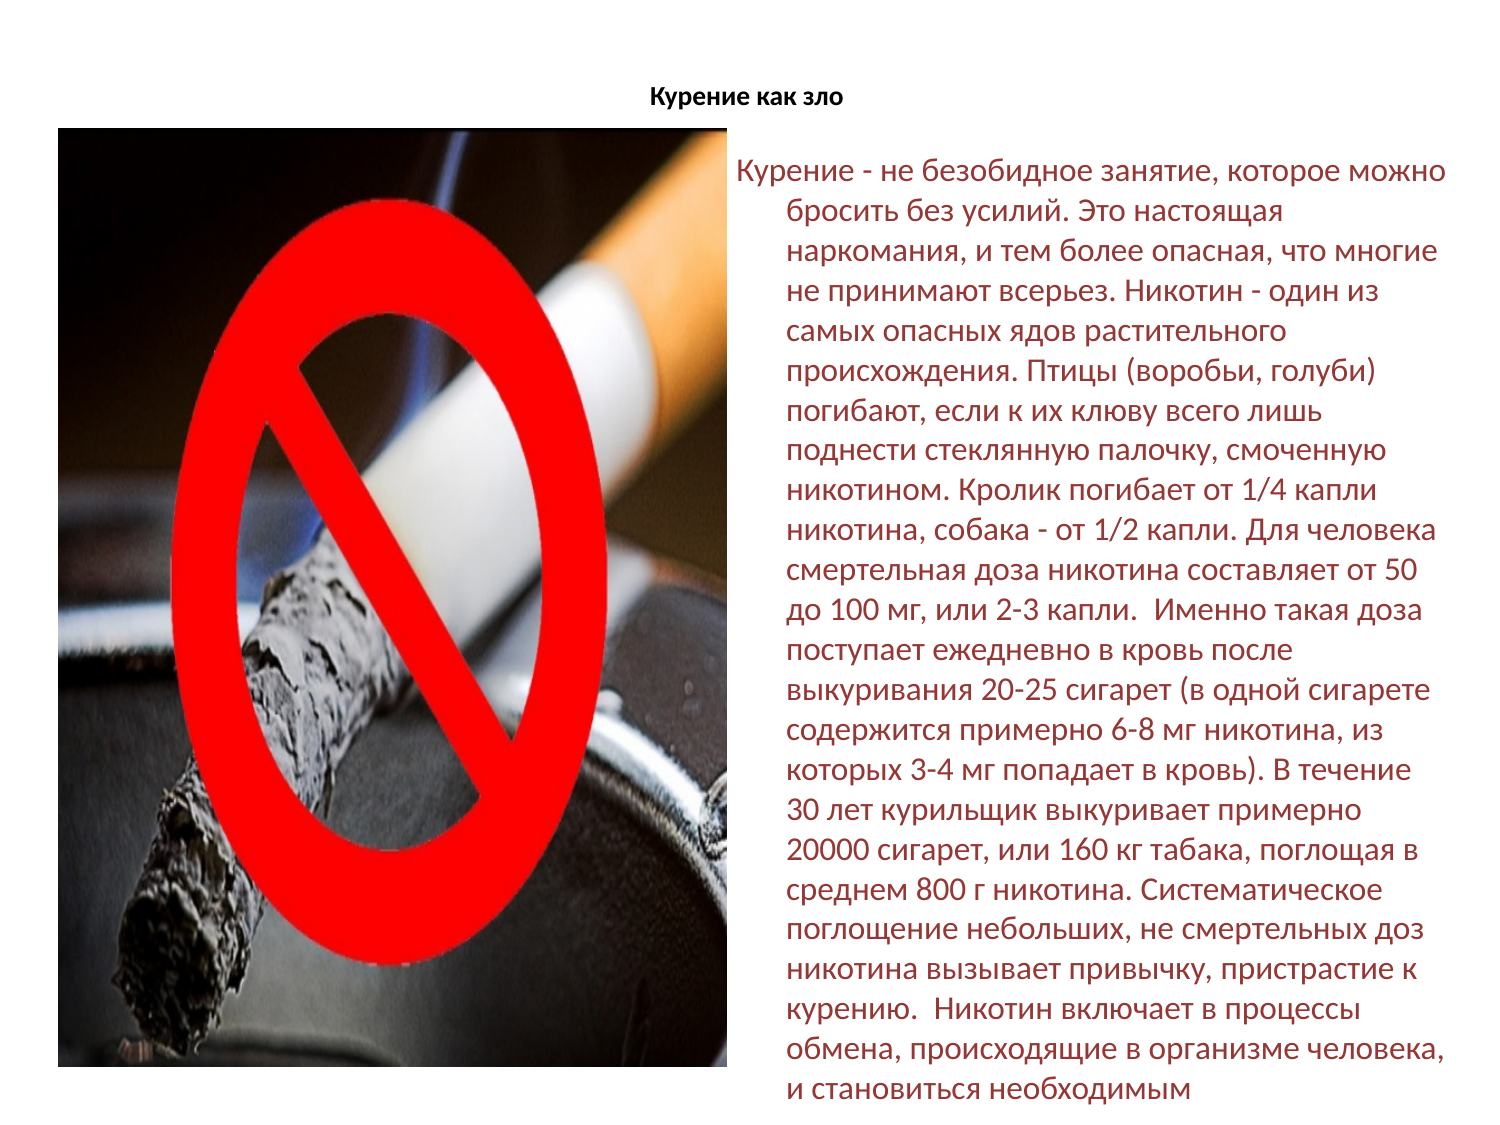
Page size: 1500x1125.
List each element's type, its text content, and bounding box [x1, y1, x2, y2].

list Курение - не безобидное занятие, которое можно бросить без усилий. Это настоящая наркомания, и тем более опасная, что многие не принимают всерьез. Никотин - один из самых опасных ядов растительного происхождения. Птицы (воробьи, голуби) погибают, если к их клюву всего лишь поднести стеклянную палочку, смоченную никотином. Кролик погибает от 1/4 капли никотина, собака - от 1/2 капли. Для человека смертельная доза никотина составляет от 50 до 100 мг, или 2-3 капли. Именно такая доза поступает ежедневно в кровь после выкуривания 20-25 сигарет (в одной сигарете содержится примерно 6-8 мг никотина, из которых 3-4 мг попадает в кровь). В течение 30 лет курильщик выкуривает примерно 20000 сигарет, или 160 кг табака, поглощая в среднем 800 г никотина. Систематическое поглощение небольших, не смертельных доз никотина вызывает привычку, пристрастие к курению. Никотин включает в процессы обмена, происходящие в организме человека, и становиться необходимым [731, 140, 1465, 1005]
title Курение как зло [75, 70, 1425, 140]
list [58, 128, 727, 1067]
